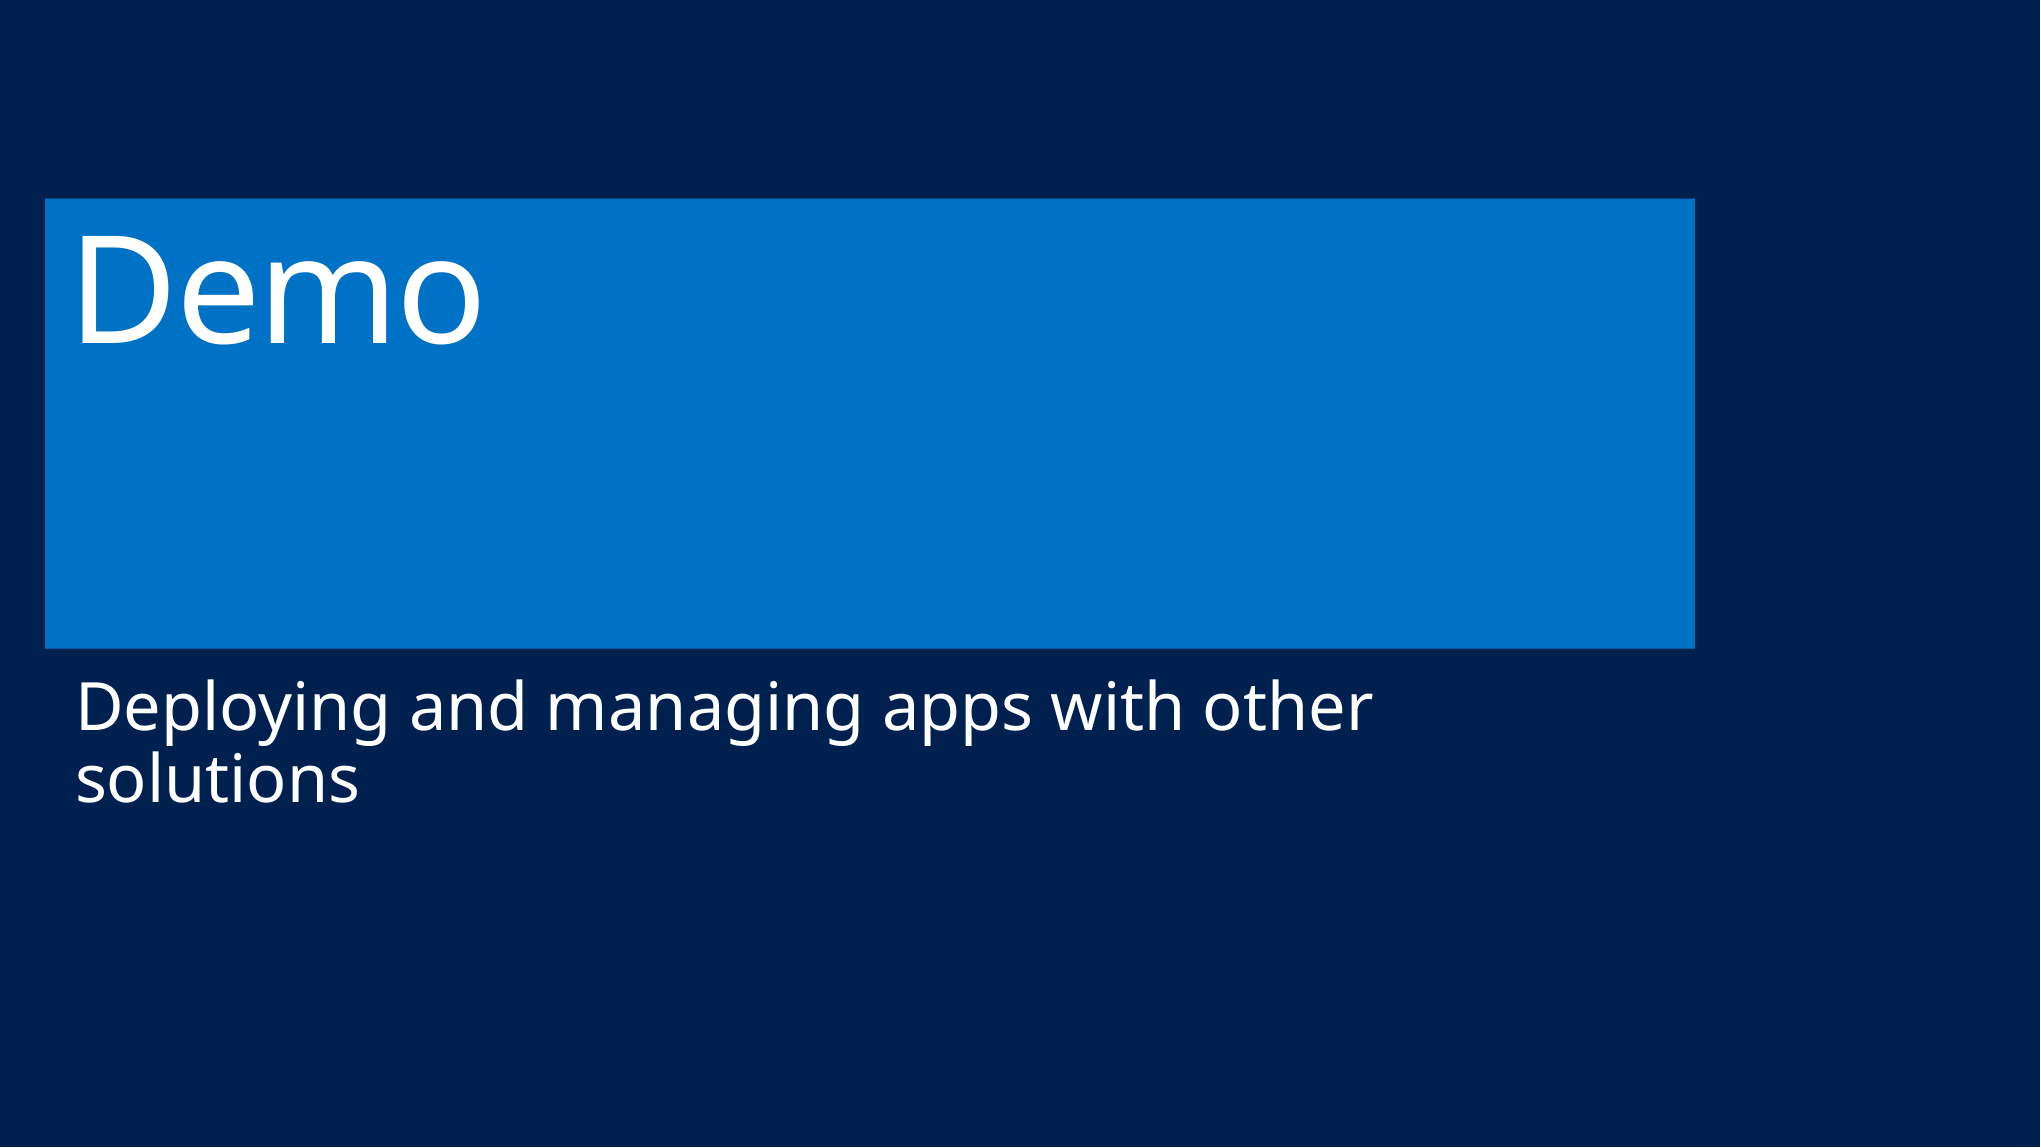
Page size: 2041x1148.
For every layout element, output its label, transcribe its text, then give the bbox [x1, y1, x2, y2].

list Deploying and managing apps with other solutions [45, 648, 1696, 949]
title Demo [45, 198, 1695, 648]
